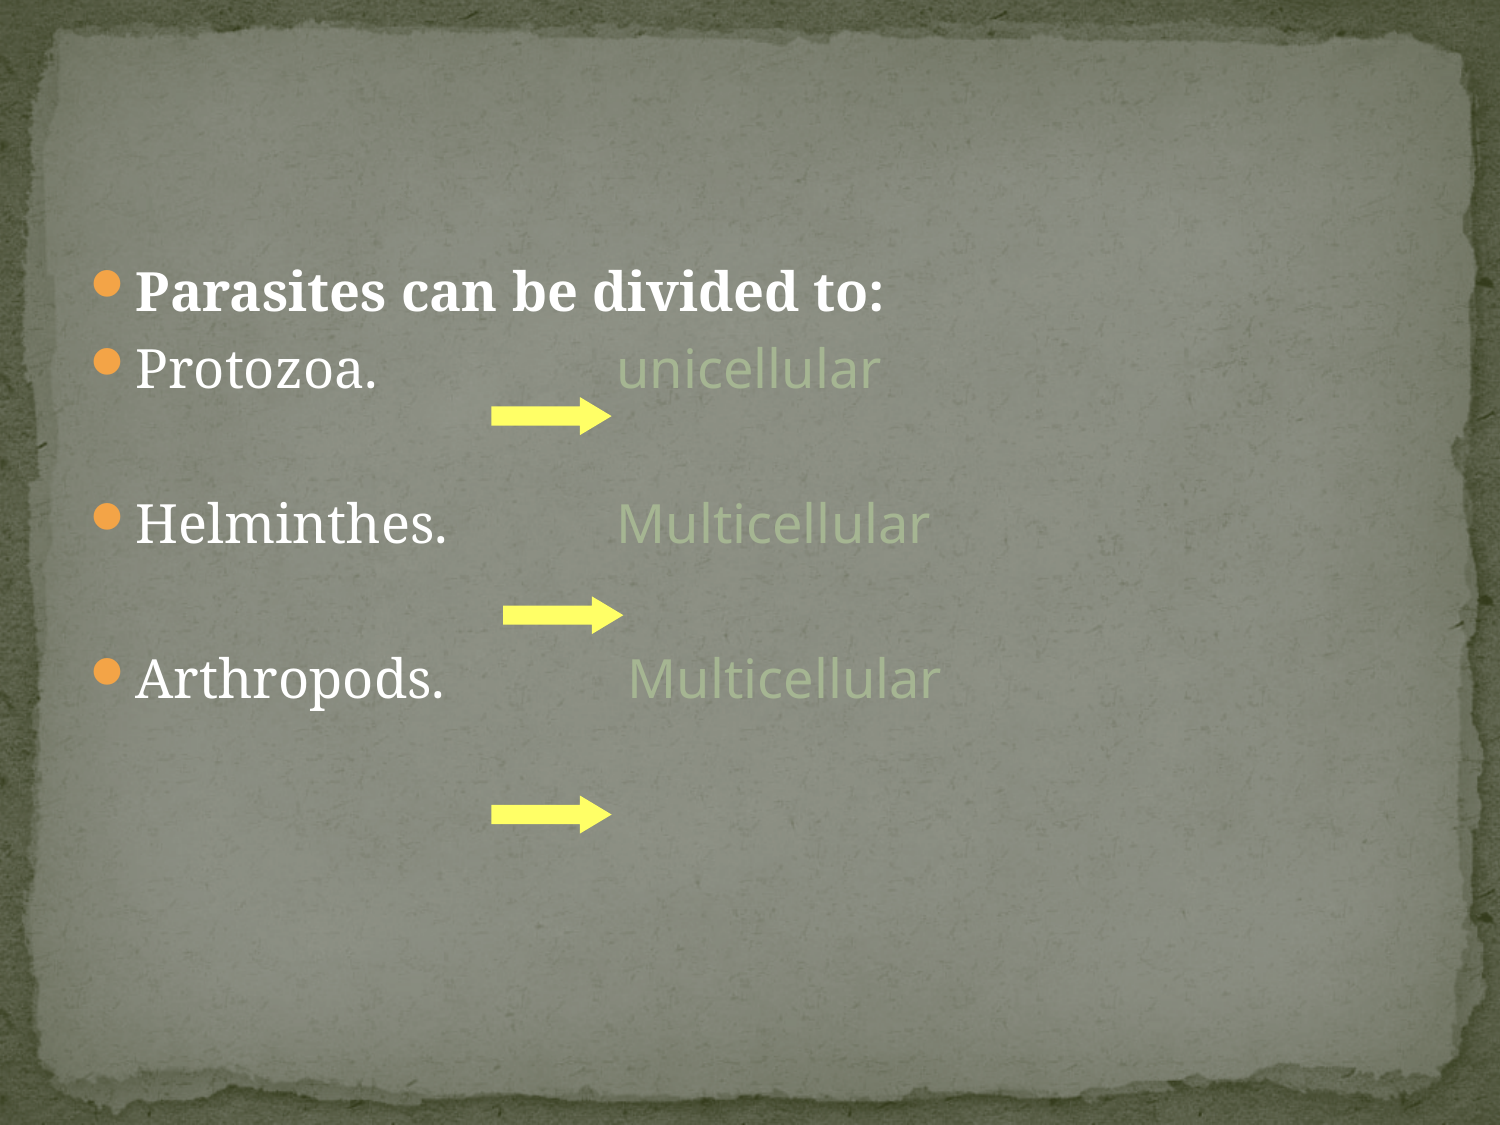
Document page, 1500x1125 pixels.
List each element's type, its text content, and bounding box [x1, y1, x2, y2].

text_box [492, 796, 611, 833]
list Parasites can be divided to: Protozoa. unicellular Helminthes. Multicellular Arthropods. Multicellular [75, 249, 1425, 1000]
text_box [503, 597, 622, 633]
text_box [492, 398, 611, 434]
